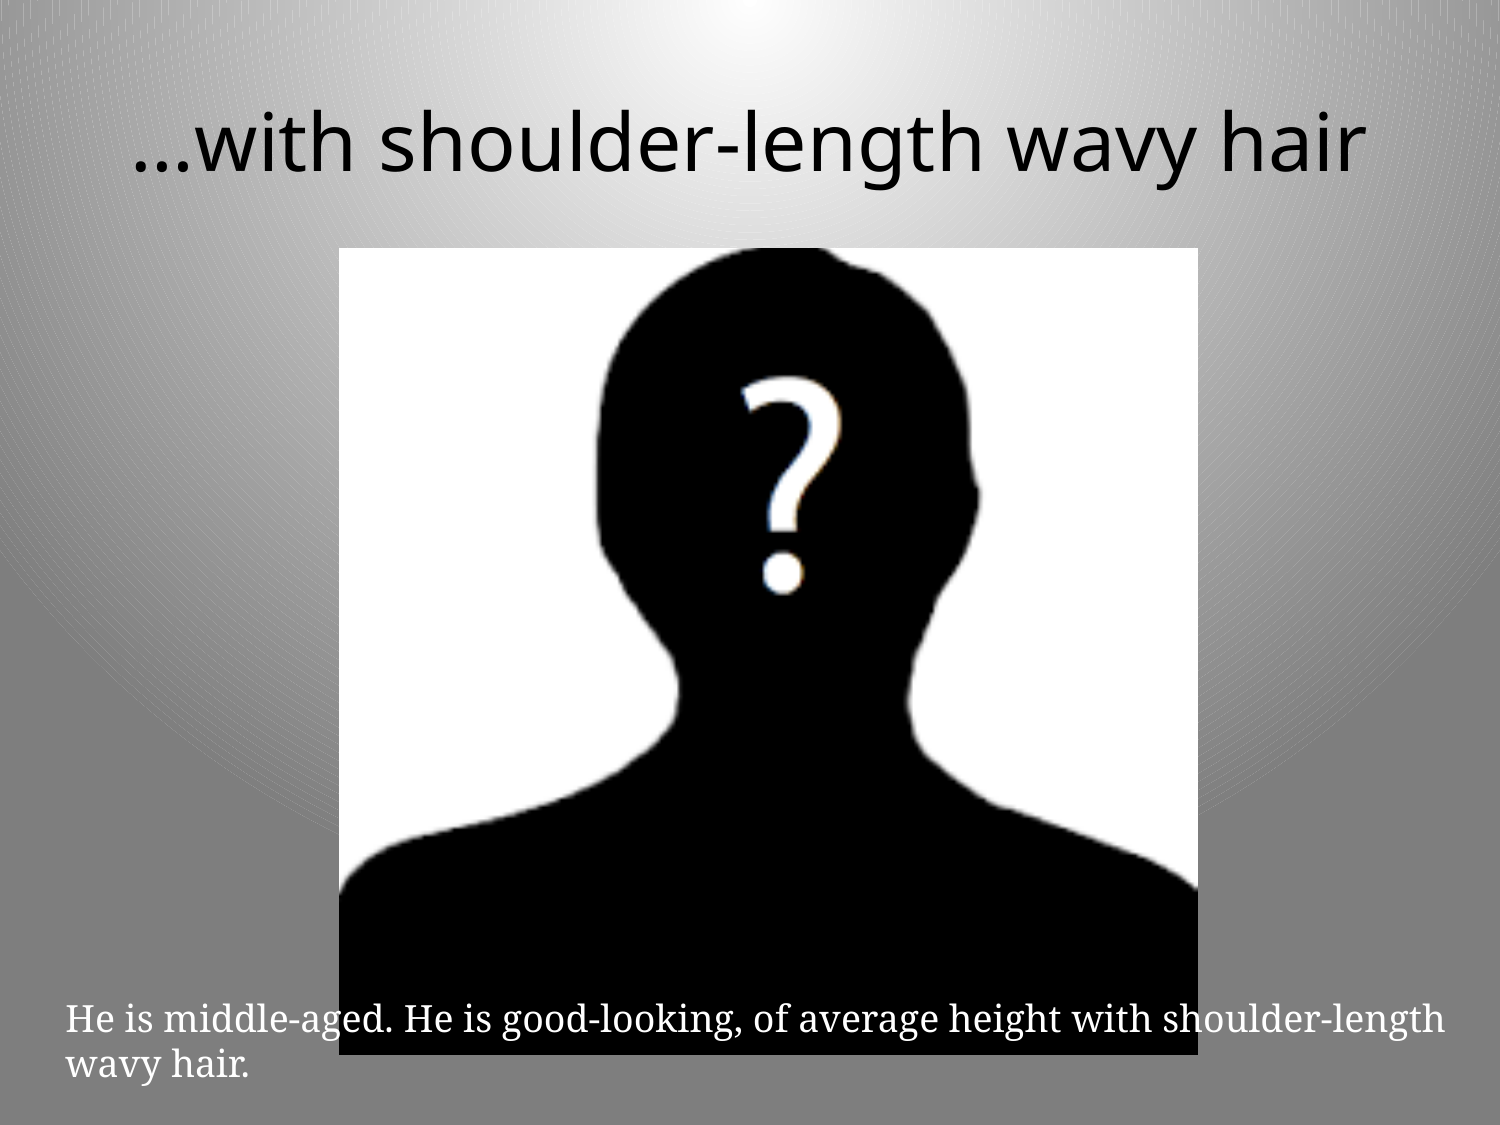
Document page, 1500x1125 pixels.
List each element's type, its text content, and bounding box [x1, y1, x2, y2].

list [339, 248, 1199, 1055]
text_box He is middle-aged. He is good-looking, of average height with shoulder-length wavy hair. [50, 987, 1472, 1093]
title …with shoulder-length wavy hair [75, 45, 1425, 233]
